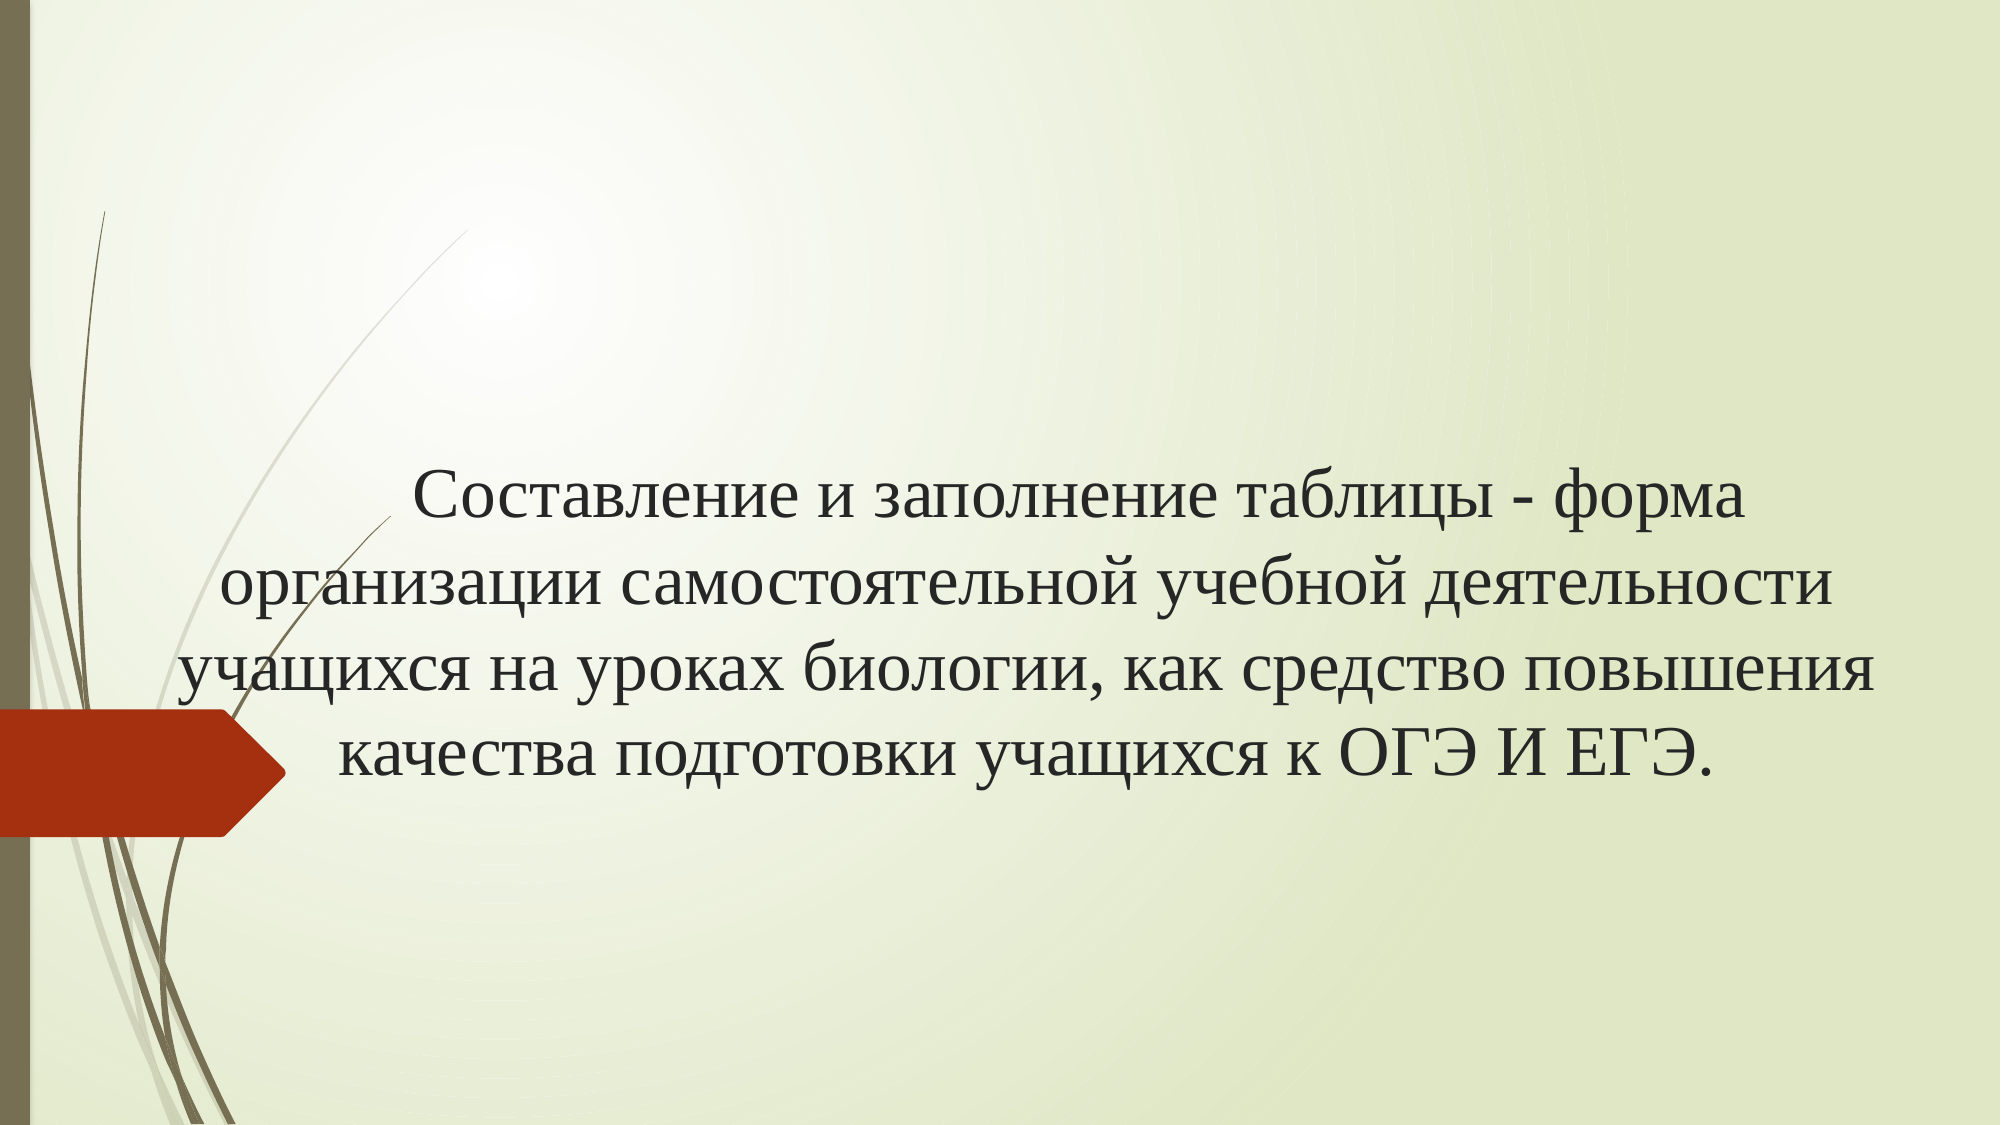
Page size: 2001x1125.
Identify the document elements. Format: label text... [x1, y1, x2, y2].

title Составление и заполнение таблицы - форма организации самостоятельной учебной деятельности учащихся на уроках биологии, как средство повышения качества подготовки учащихся к ОГЭ И ЕГЭ. [134, 43, 1920, 969]
